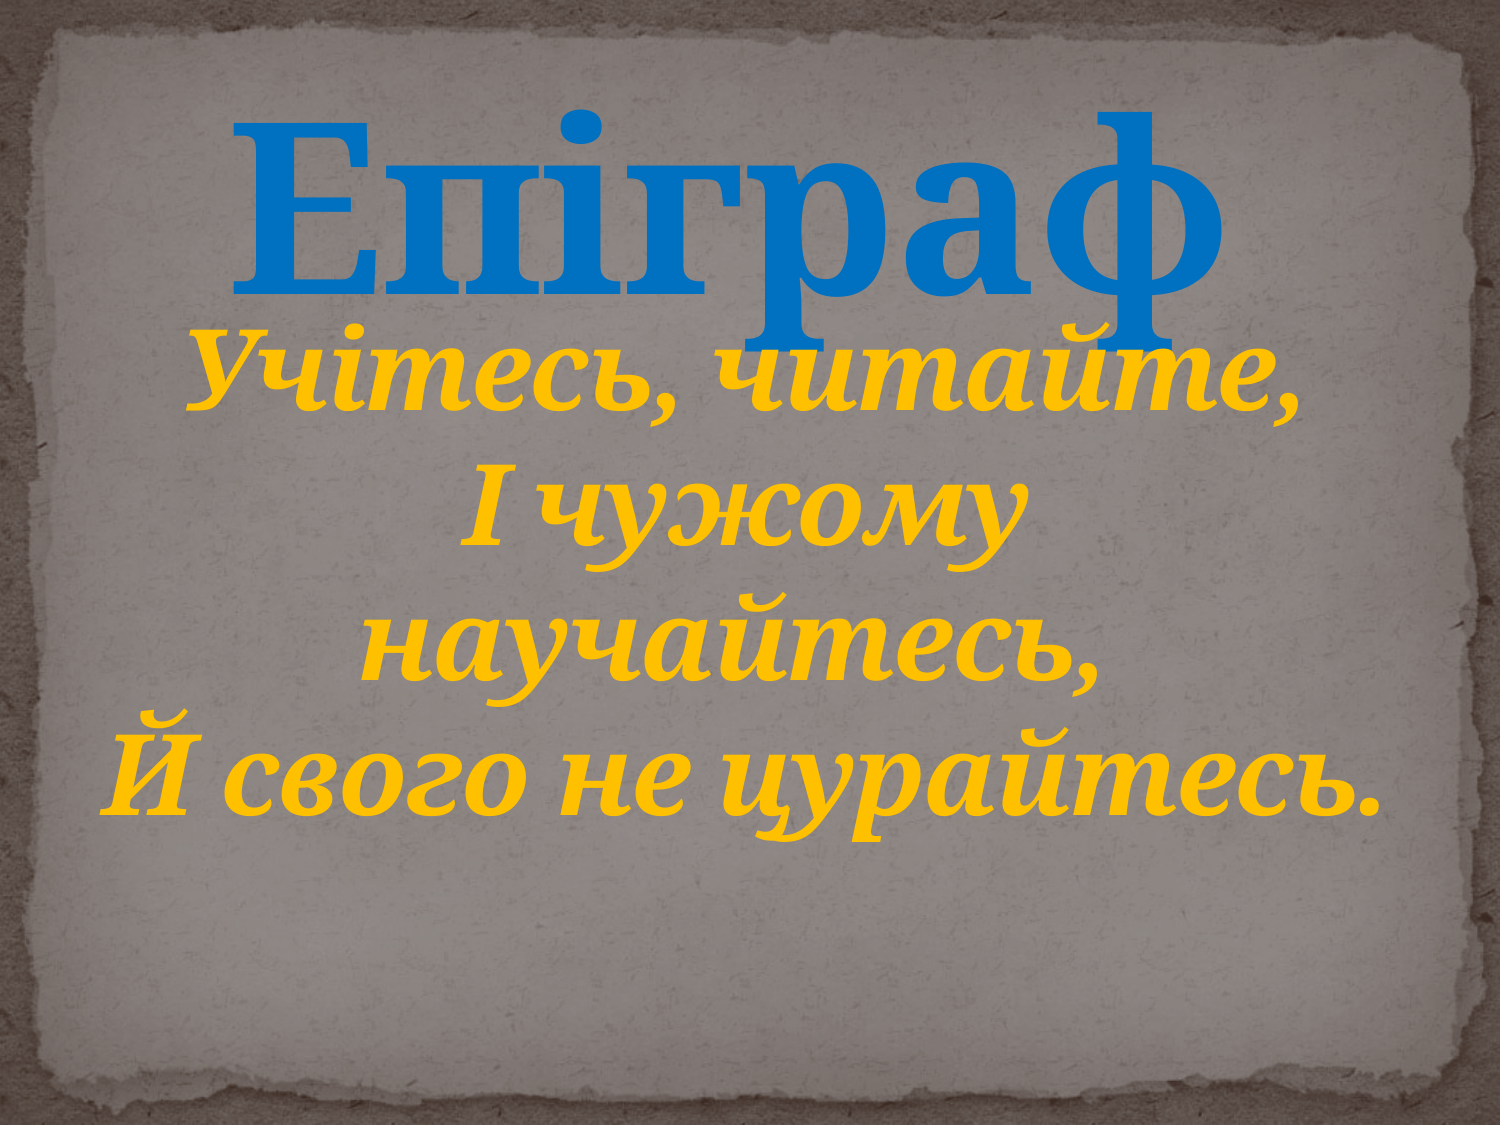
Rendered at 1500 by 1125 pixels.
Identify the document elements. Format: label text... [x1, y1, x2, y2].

text_box Учітесь, читайте, І чужому научайтесь, Й свого не цурайтесь. [71, 290, 1422, 882]
title Епіграф [74, 24, 1425, 350]
